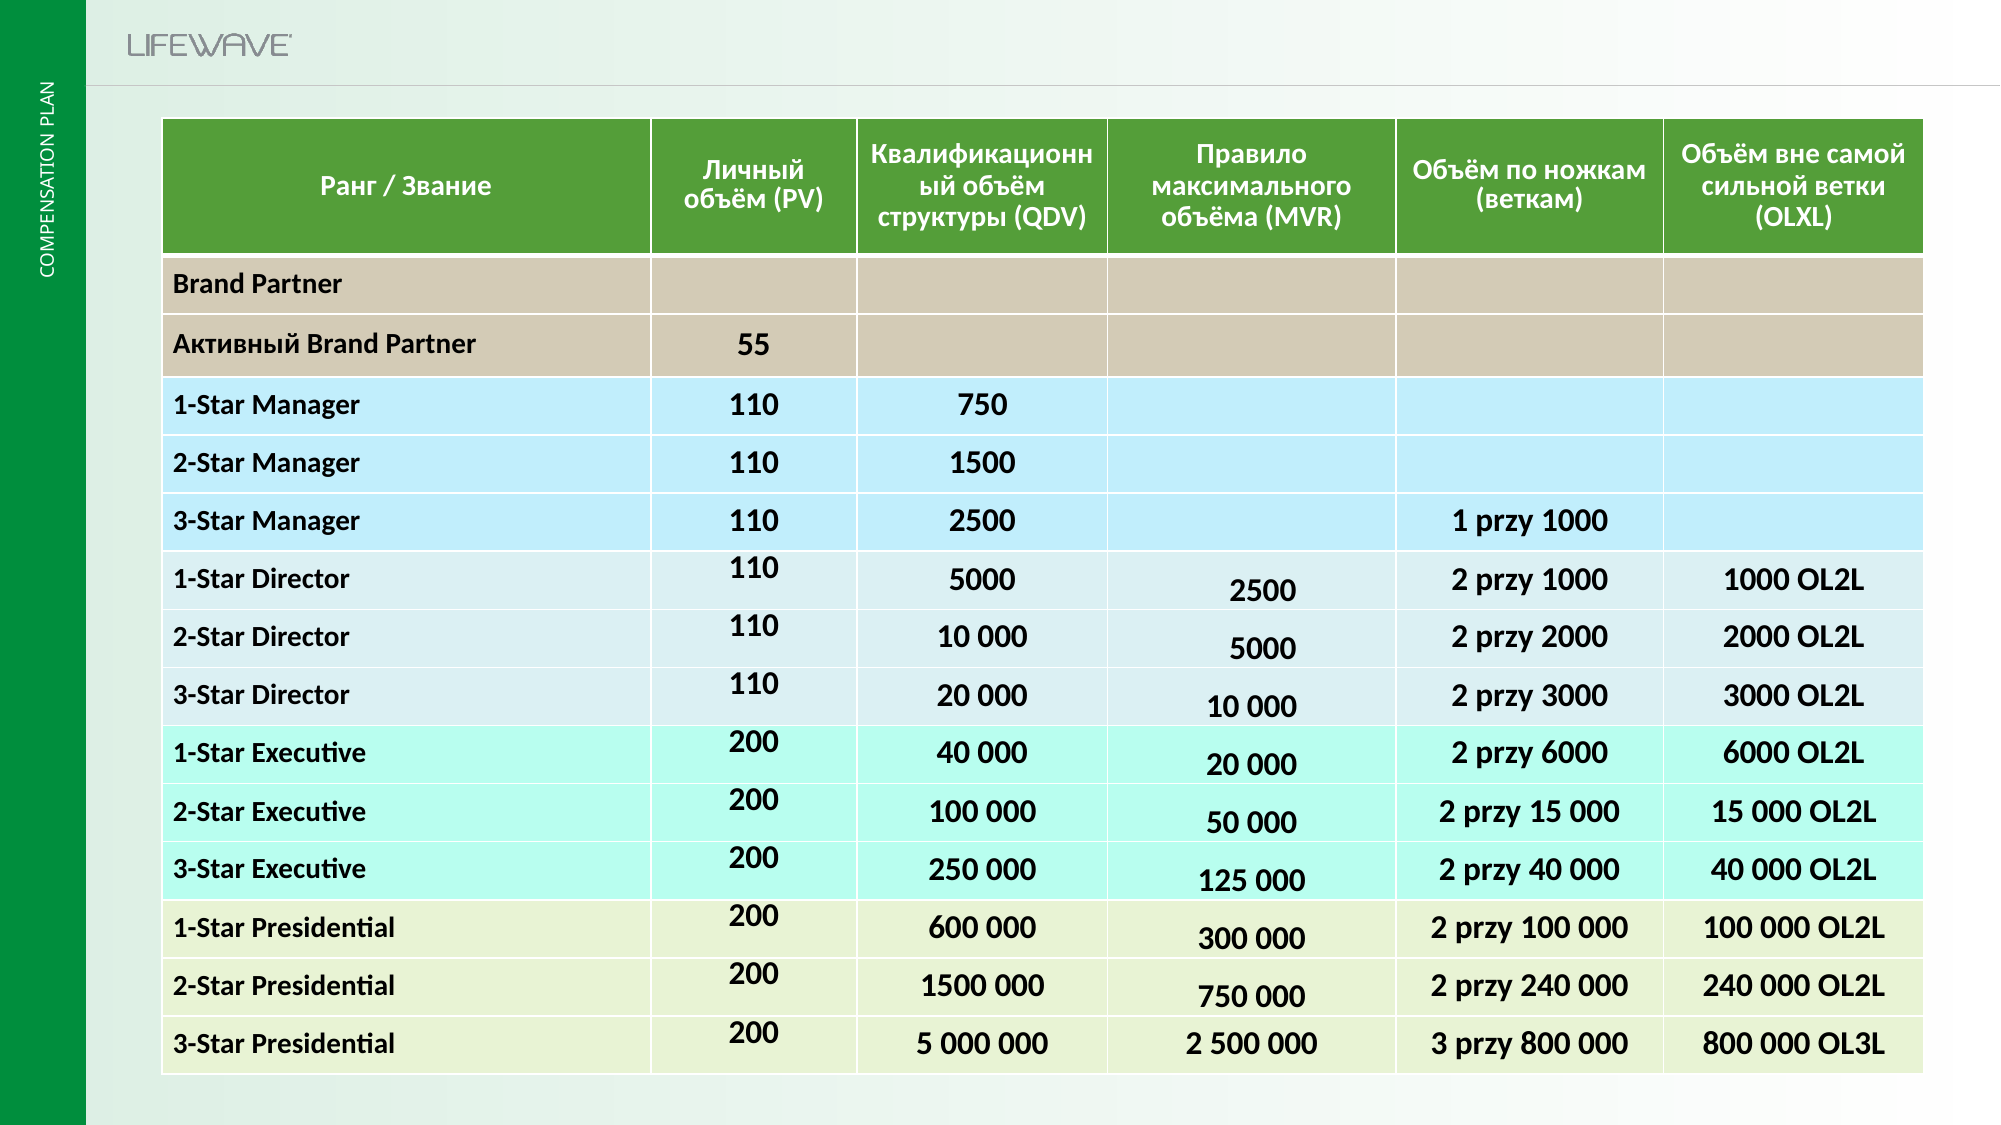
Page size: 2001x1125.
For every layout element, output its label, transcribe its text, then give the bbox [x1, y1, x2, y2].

table_cell 55 [652, 315, 856, 376]
table_cell [1108, 315, 1395, 376]
table_cell [1108, 378, 1395, 434]
table_cell 50 000 [1108, 784, 1395, 841]
table_cell 200 [652, 726, 856, 783]
table_cell 3-Star Presidential [163, 1017, 650, 1073]
table_header Объём по ножкам (веткам) [1397, 119, 1663, 253]
table_cell [1108, 494, 1395, 550]
table_cell 2 przy 15 000 [1397, 784, 1663, 841]
table_cell 2500 [858, 494, 1107, 550]
table_cell 5 000 000 [858, 1017, 1107, 1073]
table_cell 2-Star Presidential [163, 959, 650, 1015]
table_header Квалификационный объём структуры (QDV) [858, 119, 1107, 253]
table_cell 2-Star Manager [163, 436, 650, 492]
table_cell 40 000 [858, 726, 1107, 783]
table_cell [858, 258, 1107, 313]
table_cell 2 przy 40 000 [1397, 842, 1663, 899]
table_cell 2 przy 1000 [1397, 552, 1663, 609]
table_cell 2-Star Executive [163, 784, 650, 841]
table_cell 110 [652, 436, 856, 492]
table_cell 110 [652, 378, 856, 434]
table_cell [1664, 494, 1923, 550]
table_cell [1397, 436, 1663, 492]
table_cell 200 [652, 784, 856, 841]
table_header Правило максимального объёма (MVR) [1108, 119, 1395, 253]
table_cell 3 przy 800 000 [1397, 1017, 1663, 1073]
table_cell [1664, 258, 1923, 313]
table_cell 2000 OL2L [1664, 610, 1923, 667]
table_cell 600 000 [858, 901, 1107, 957]
table_cell 125 000 [1108, 842, 1395, 899]
table_cell 3000 OL2L [1664, 668, 1923, 725]
table_cell 800 000 OL3L [1664, 1017, 1923, 1073]
table_cell 2-Star Director [163, 610, 650, 667]
table_cell 3-Star Director [163, 668, 650, 725]
table_cell 110 [652, 668, 856, 725]
table_cell 110 [652, 494, 856, 550]
table_cell Активный Brand Partner [163, 315, 650, 376]
table_cell 200 [652, 1017, 856, 1073]
table_cell 100 000 [858, 784, 1107, 841]
table_cell 1-Star Manager [163, 378, 650, 434]
table_cell 10 000 [1108, 668, 1395, 725]
table_cell [1108, 258, 1395, 313]
table_cell [1108, 436, 1395, 492]
table_cell 3-Star Manager [163, 494, 650, 550]
table_cell 1 przy 1000 [1397, 494, 1663, 550]
table_cell [1664, 436, 1923, 492]
table_cell 5000 [1108, 610, 1395, 667]
table_cell 110 [652, 552, 856, 609]
table_cell 2 przy 240 000 [1397, 959, 1663, 1015]
table_cell [1664, 315, 1923, 376]
table_cell 1-Star Director [163, 552, 650, 609]
table_cell 1000 OL2L [1664, 552, 1923, 609]
picture [126, 33, 292, 57]
table_cell 2 przy 100 000 [1397, 901, 1663, 957]
table_header Ранг / Звание [163, 119, 650, 253]
table_cell [1397, 258, 1663, 313]
table_cell 750 [858, 378, 1107, 434]
table_cell 2500 [1108, 552, 1395, 609]
table_cell 20 000 [858, 668, 1107, 725]
table_header Личный объём (PV) [652, 119, 856, 253]
table_cell [1664, 378, 1923, 434]
table_cell 2 przy 2000 [1397, 610, 1663, 667]
table_cell 100 000 OL2L [1664, 901, 1923, 957]
table_cell 2 500 000 [1108, 1017, 1395, 1073]
table_cell 40 000 OL2L [1664, 842, 1923, 899]
table_cell 200 [652, 901, 856, 957]
table_cell 1500 000 [858, 959, 1107, 1015]
table_cell 2 przy 3000 [1397, 668, 1663, 725]
table_cell 15 000 OL2L [1664, 784, 1923, 841]
table_cell 240 000 OL2L [1664, 959, 1923, 1015]
table_cell [1397, 378, 1663, 434]
table_cell 20 000 [1108, 726, 1395, 783]
table_cell 250 000 [858, 842, 1107, 899]
table_cell 110 [652, 610, 856, 667]
table_cell [1397, 315, 1663, 376]
table_cell 5000 [858, 552, 1107, 609]
table_header Объём вне самой сильной ветки (OLXL) [1664, 119, 1923, 253]
table_cell 6000 OL2L [1664, 726, 1923, 783]
table_cell 750 000 [1108, 959, 1395, 1015]
table_cell Brand Partner [163, 258, 650, 313]
table_cell 1-Star Executive [163, 726, 650, 783]
table_cell 200 [652, 959, 856, 1015]
table_cell 1500 [858, 436, 1107, 492]
table_cell 3-Star Executive [163, 842, 650, 899]
table_cell [652, 258, 856, 313]
table_cell 200 [652, 842, 856, 899]
table_cell 1-Star Presidential [163, 901, 650, 957]
table_cell [858, 315, 1107, 376]
table_cell 300 000 [1108, 901, 1395, 957]
table_cell 10 000 [858, 610, 1107, 667]
table_cell 2 przy 6000 [1397, 726, 1663, 783]
